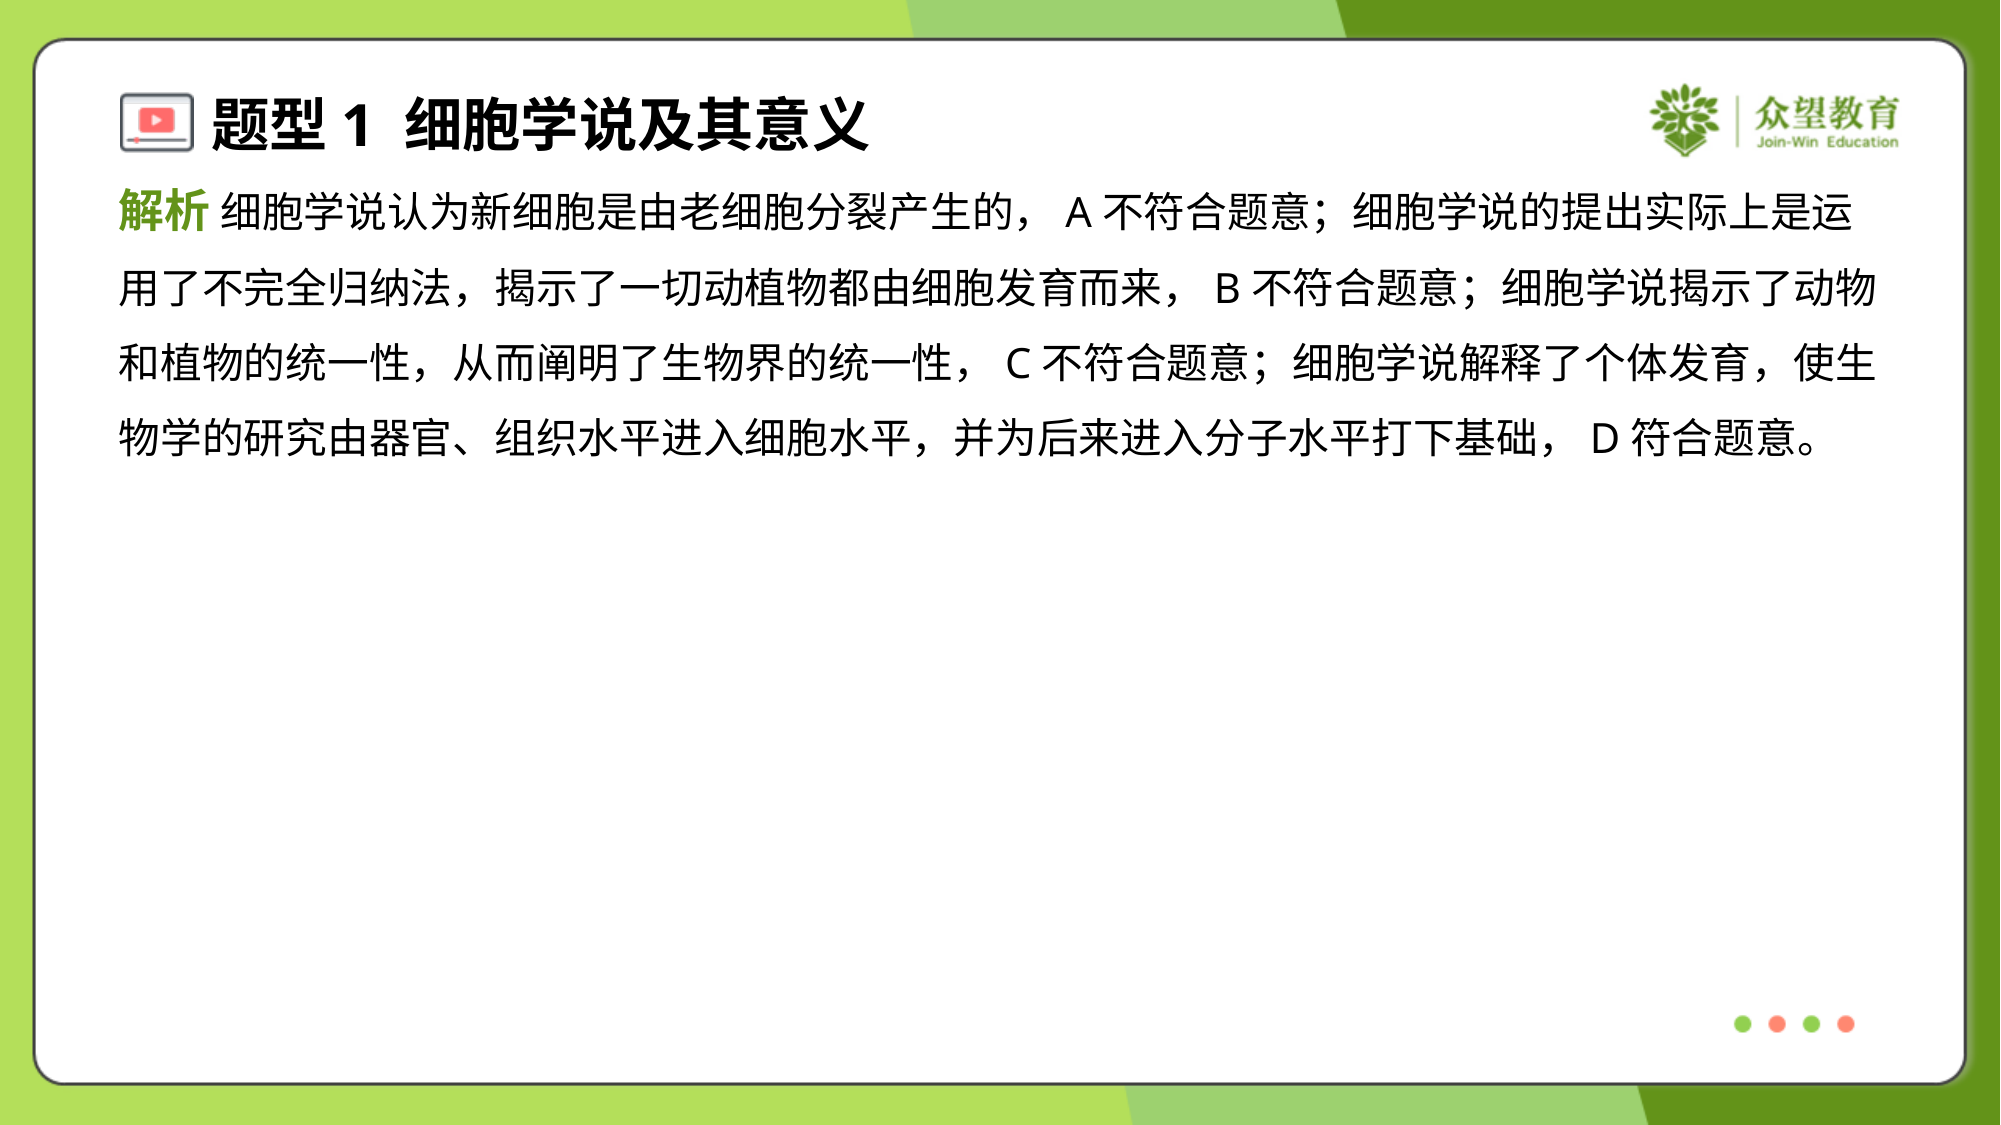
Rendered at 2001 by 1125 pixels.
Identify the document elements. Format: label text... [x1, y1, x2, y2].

text_box 解析 细胞学说认为新细胞是由老细胞分裂产生的，A不符合题意；细胞学说的提出实际上是运 用了不完全归纳法，揭示了一切动植物都由细胞发育而来，B不符合题意；细胞学说揭示了动物 和植物的统一性，从而阐明了生物界的统一性，C不符合题意；细胞学说解释了个体发育，使生 物学的研究由器官、组织水平进入细胞水平，并为后来进入分子水平打下基础，D符合题意。 [118, 159, 1883, 462]
picture [0, 0, 2000, 1125]
